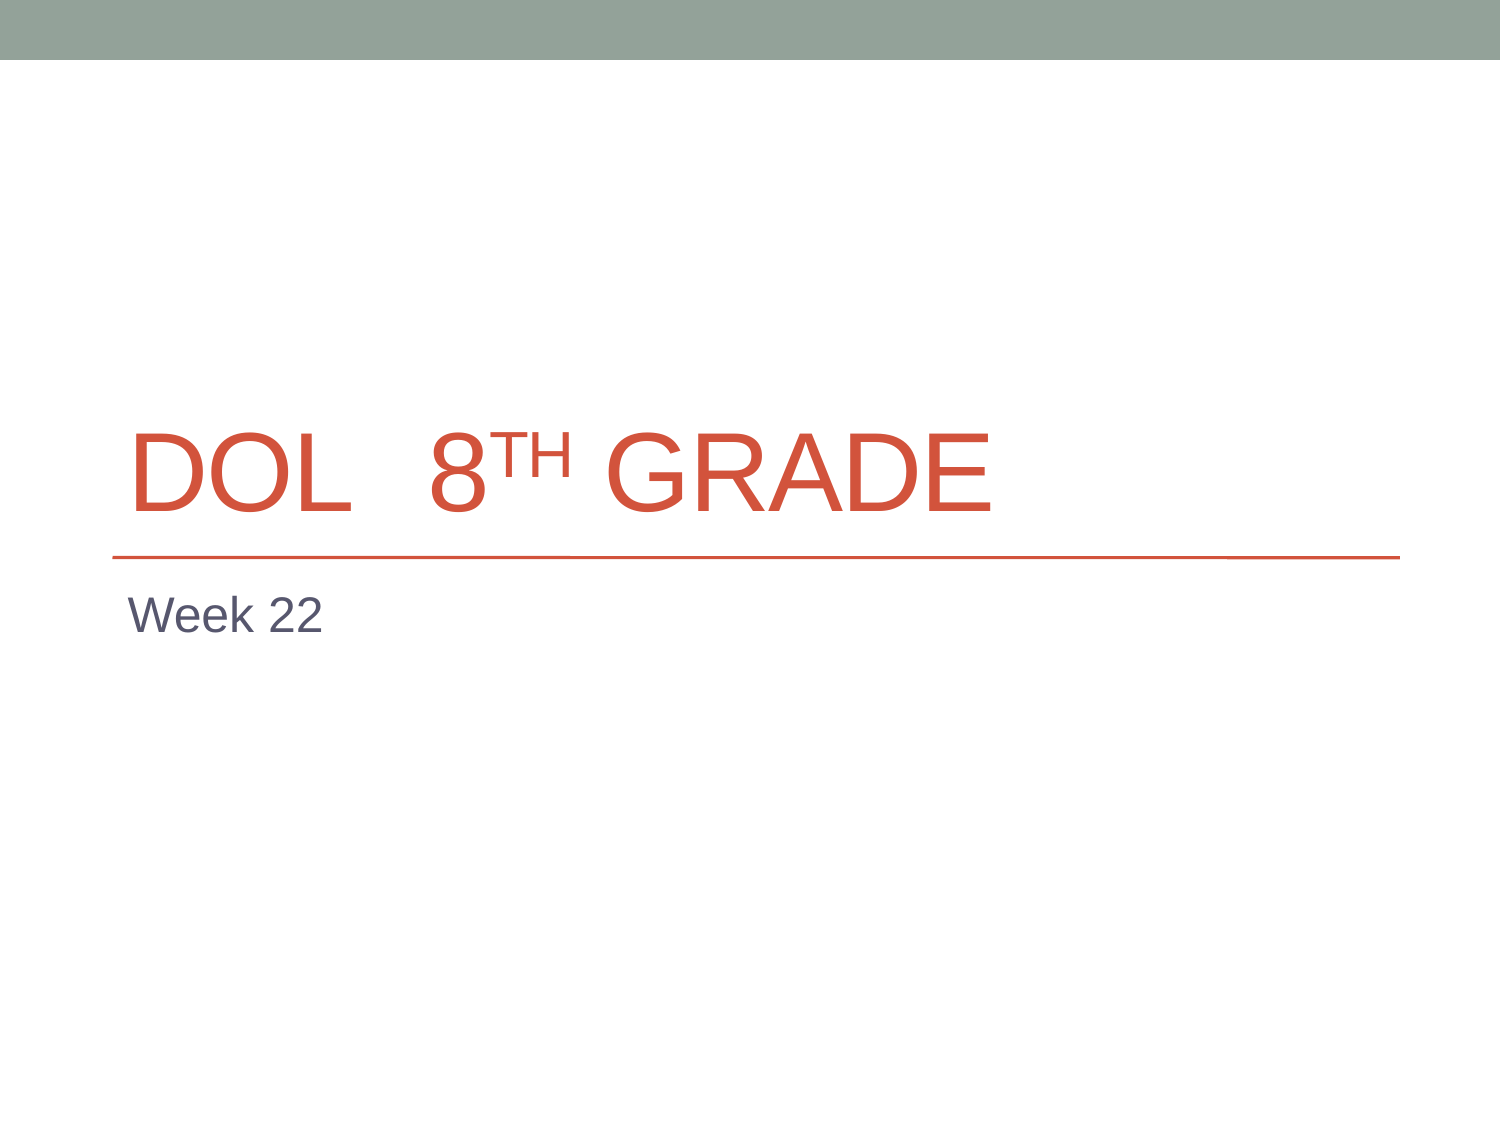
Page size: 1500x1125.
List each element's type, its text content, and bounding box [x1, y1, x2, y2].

subtitle Week 22 [112, 575, 1163, 863]
title Dol 8th grade [112, 224, 1400, 542]
